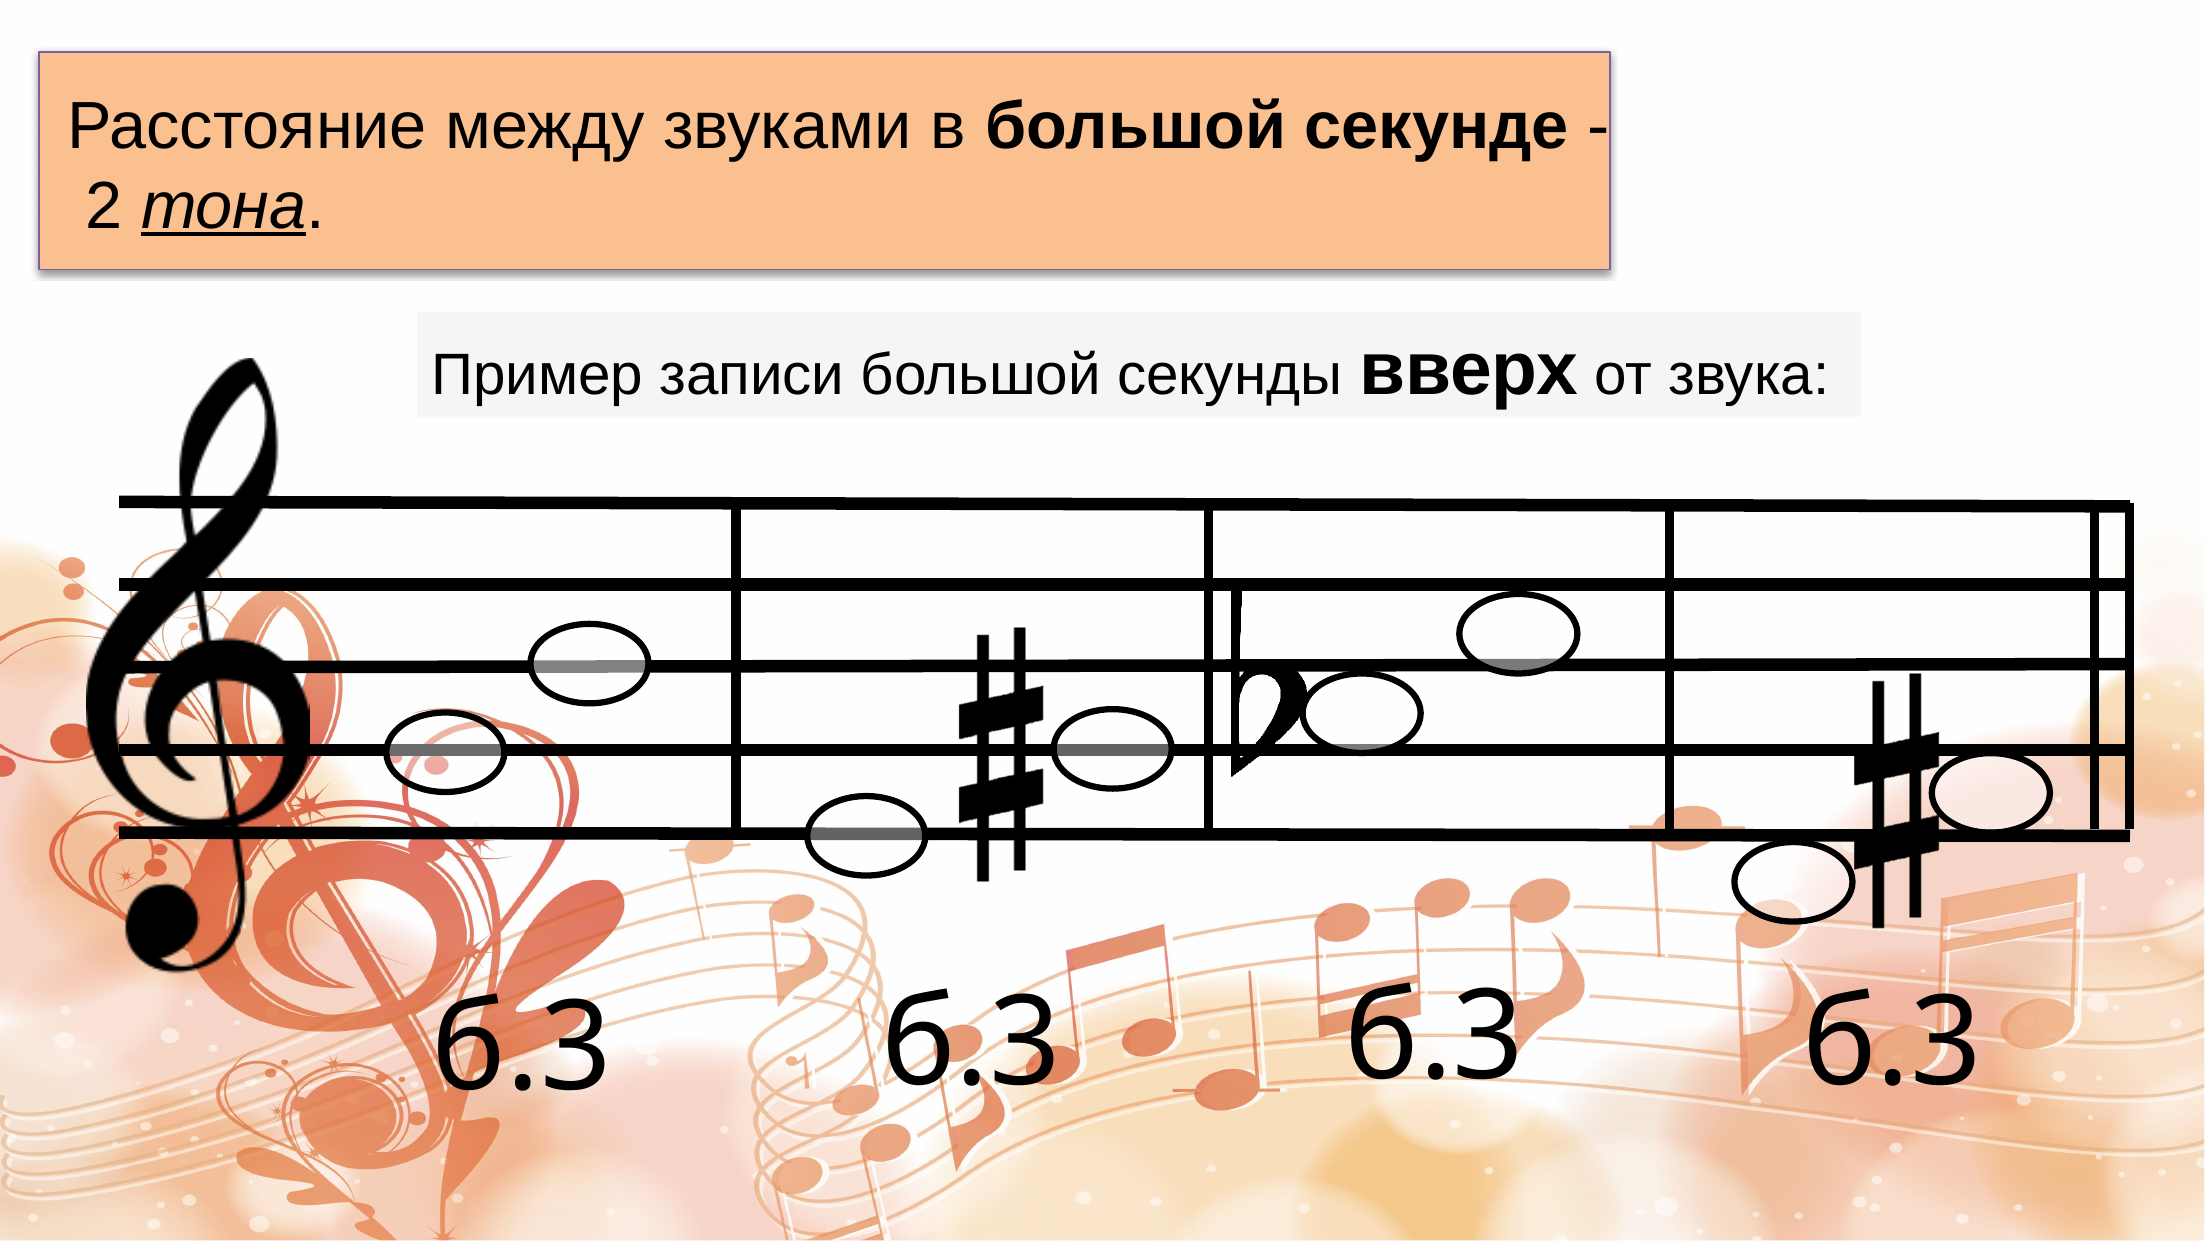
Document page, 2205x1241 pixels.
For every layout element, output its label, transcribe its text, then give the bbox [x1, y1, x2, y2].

text_box [1051, 707, 1174, 749]
text_box [384, 710, 507, 749]
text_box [1051, 832, 1205, 837]
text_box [1051, 663, 1204, 668]
text_box [807, 847, 926, 878]
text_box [1310, 663, 1664, 668]
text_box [314, 663, 731, 668]
text_box [1457, 596, 1580, 663]
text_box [1213, 832, 1665, 837]
text_box [1732, 847, 1848, 924]
text_box б.3 [1329, 946, 1625, 1138]
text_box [740, 663, 953, 668]
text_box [1946, 832, 2131, 837]
text_box б.3 [1787, 952, 2083, 1143]
text_box [1310, 679, 1423, 749]
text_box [737, 832, 953, 837]
text_box [805, 793, 928, 832]
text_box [314, 832, 734, 837]
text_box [314, 501, 2131, 507]
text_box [1674, 663, 2090, 668]
title Расстояние между звуками в большой секунде - 2 тона. [67, 67, 1623, 257]
text_box [38, 51, 1611, 270]
text_box [528, 621, 651, 663]
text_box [2099, 663, 2124, 668]
text_box [532, 679, 647, 706]
text_box [1946, 762, 2053, 832]
text_box Пример записи большой секунды вверх от звука: [417, 311, 1862, 417]
text_box [385, 762, 505, 795]
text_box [1674, 832, 1848, 837]
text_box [1214, 663, 1226, 668]
picture [0, 0, 2205, 1241]
text_box [1054, 762, 1171, 791]
text_box б.3 [866, 952, 1162, 1143]
text_box б.3 [417, 957, 713, 1149]
